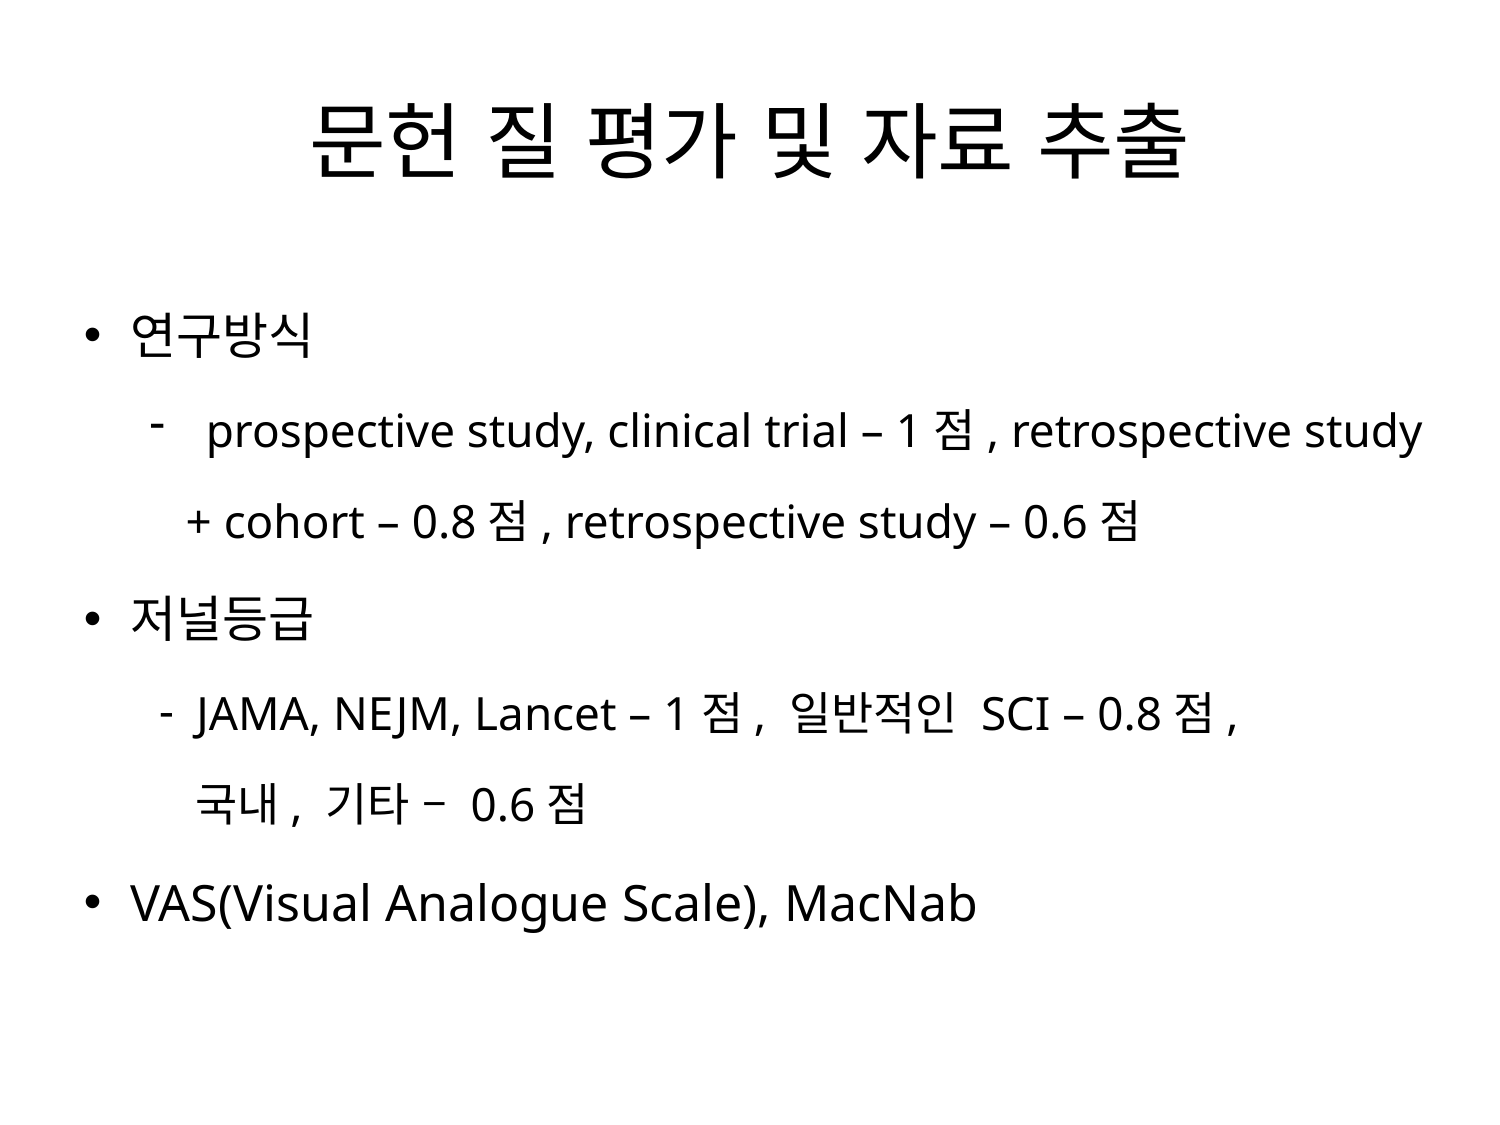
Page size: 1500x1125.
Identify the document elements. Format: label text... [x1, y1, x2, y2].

list 연구방식 prospective study, clinical trial – 1점, retrospective study + cohort – 0.8점, retrospective study – 0.6점 저널등급 JAMA, NEJM, Lancet – 1점, 일반적인 SCI – 0.8점, 국내, 기타 – 0.6점 VAS(Visual Analogue Scale), MacNab [0, 267, 1483, 965]
title 문헌 질 평가 및 자료 추출 [75, 45, 1425, 233]
